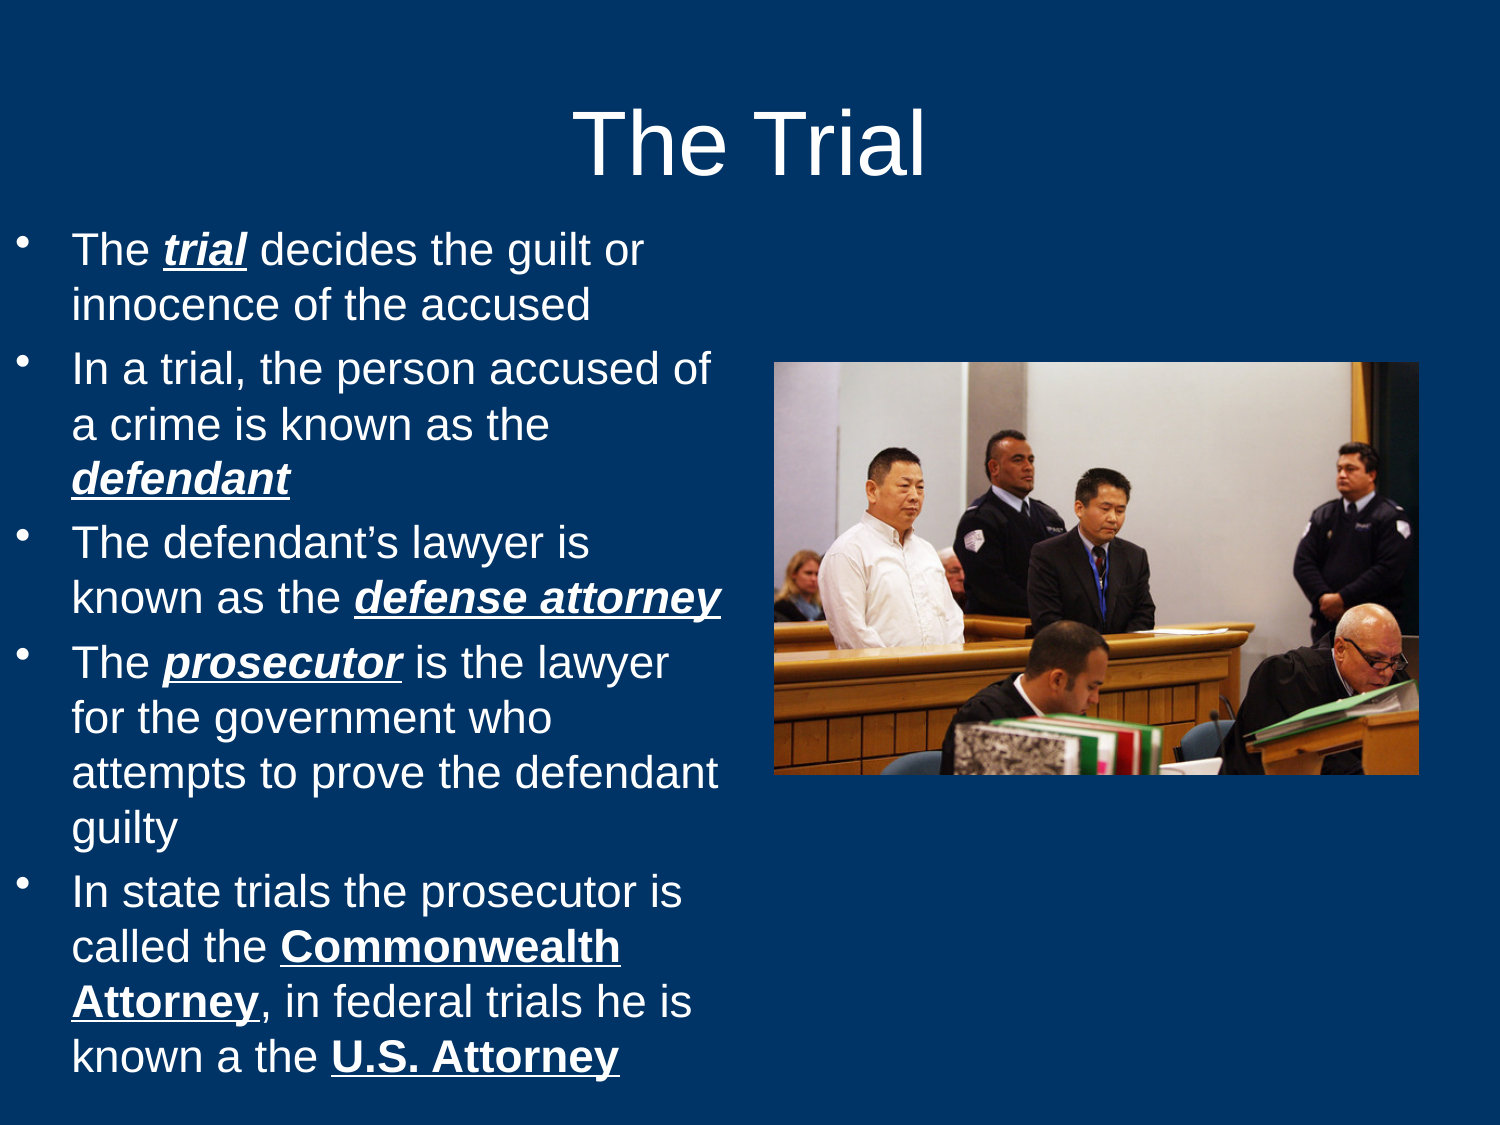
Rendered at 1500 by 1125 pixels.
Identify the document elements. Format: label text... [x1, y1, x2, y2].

list The trial decides the guilt or innocence of the accused In a trial, the person accused of a crime is known as the defendant The defendant’s lawyer is known as the defense attorney The prosecutor is the lawyer for the government who attempts to prove the defendant guilty In state trials the prosecutor is called the Commonwealth Attorney, in federal trials he is known a the U.S. Attorney [0, 212, 738, 1050]
title The Trial [75, 45, 1425, 233]
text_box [774, 362, 1419, 776]
